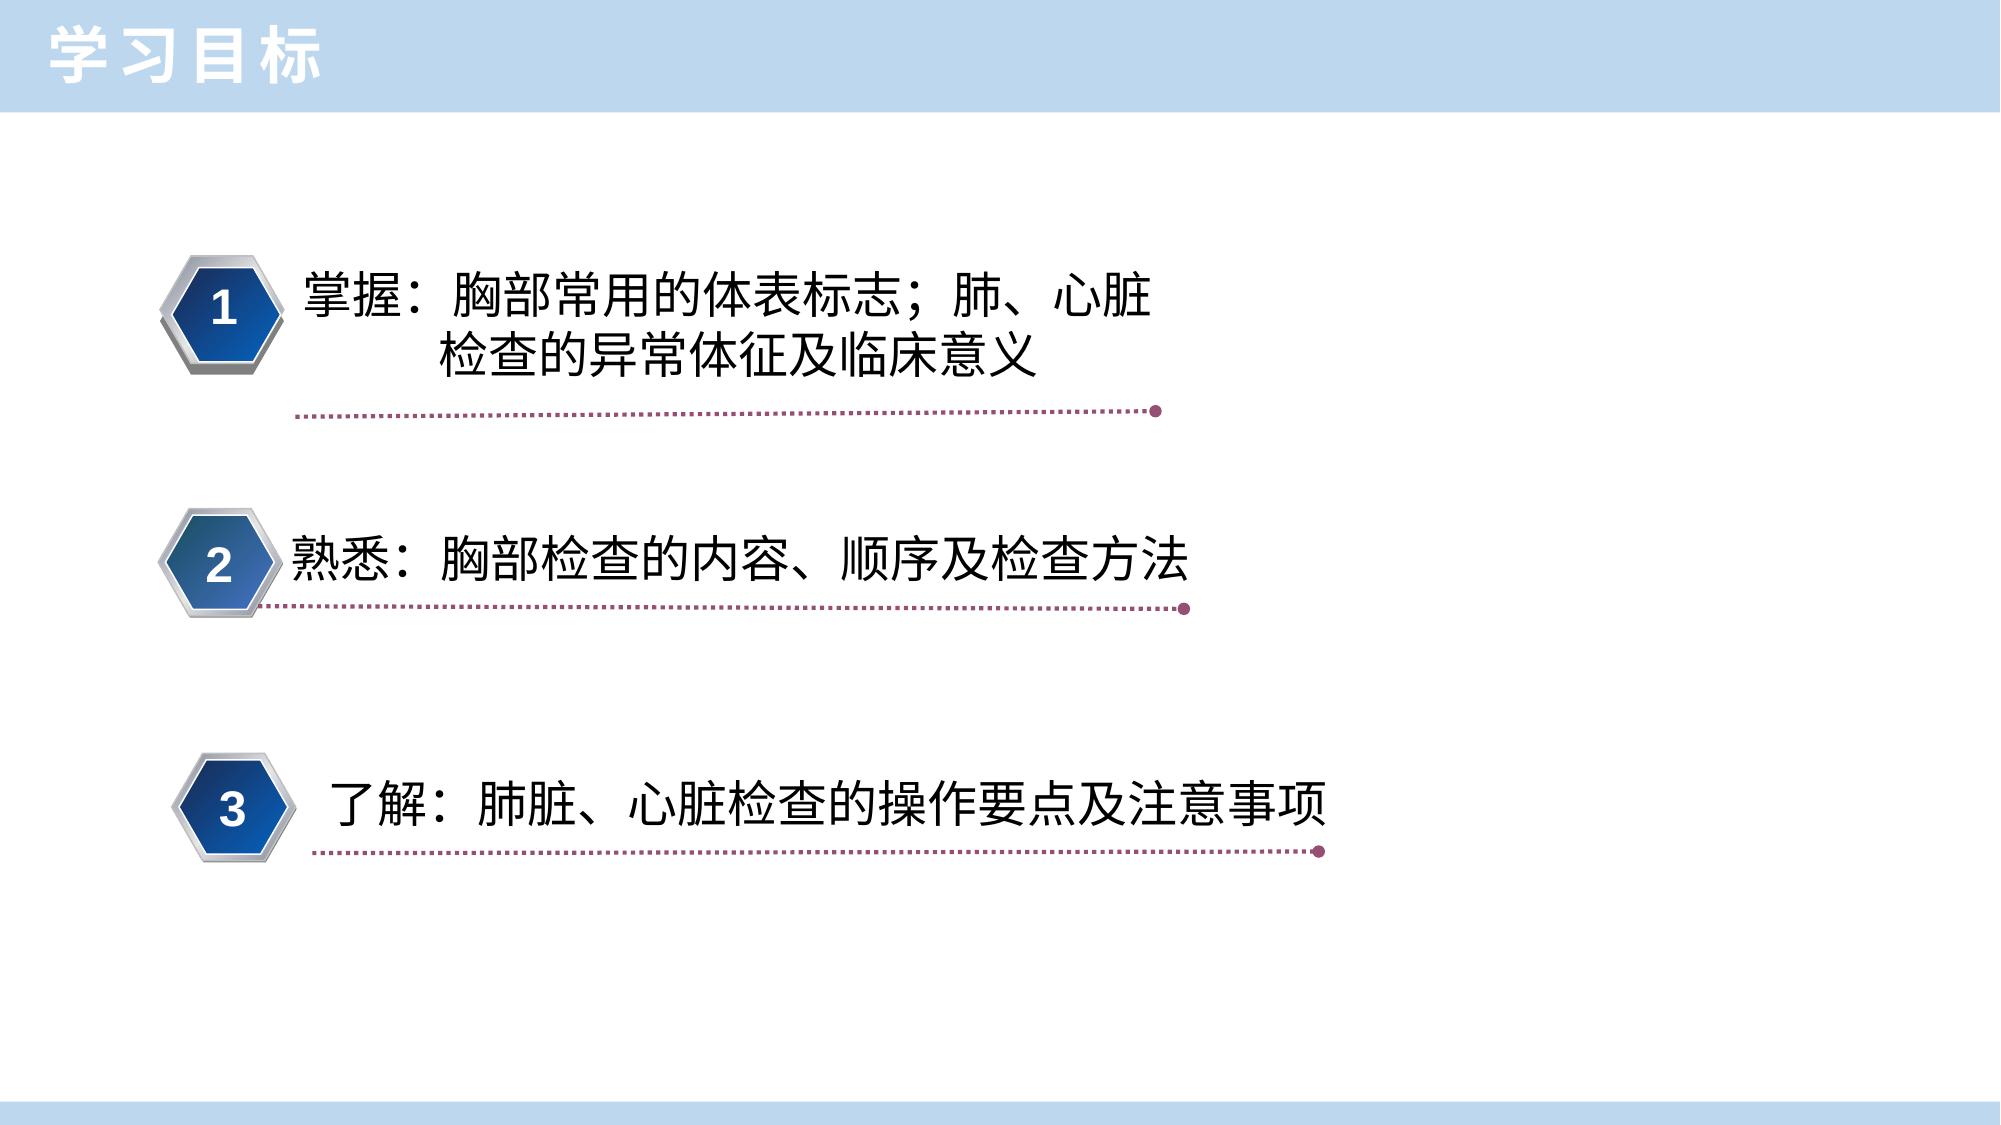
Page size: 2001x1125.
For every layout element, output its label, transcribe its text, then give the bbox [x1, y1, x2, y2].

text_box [158, 508, 1206, 618]
text_box 学习目标 [35, 9, 334, 97]
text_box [171, 753, 1343, 902]
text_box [159, 256, 1374, 417]
